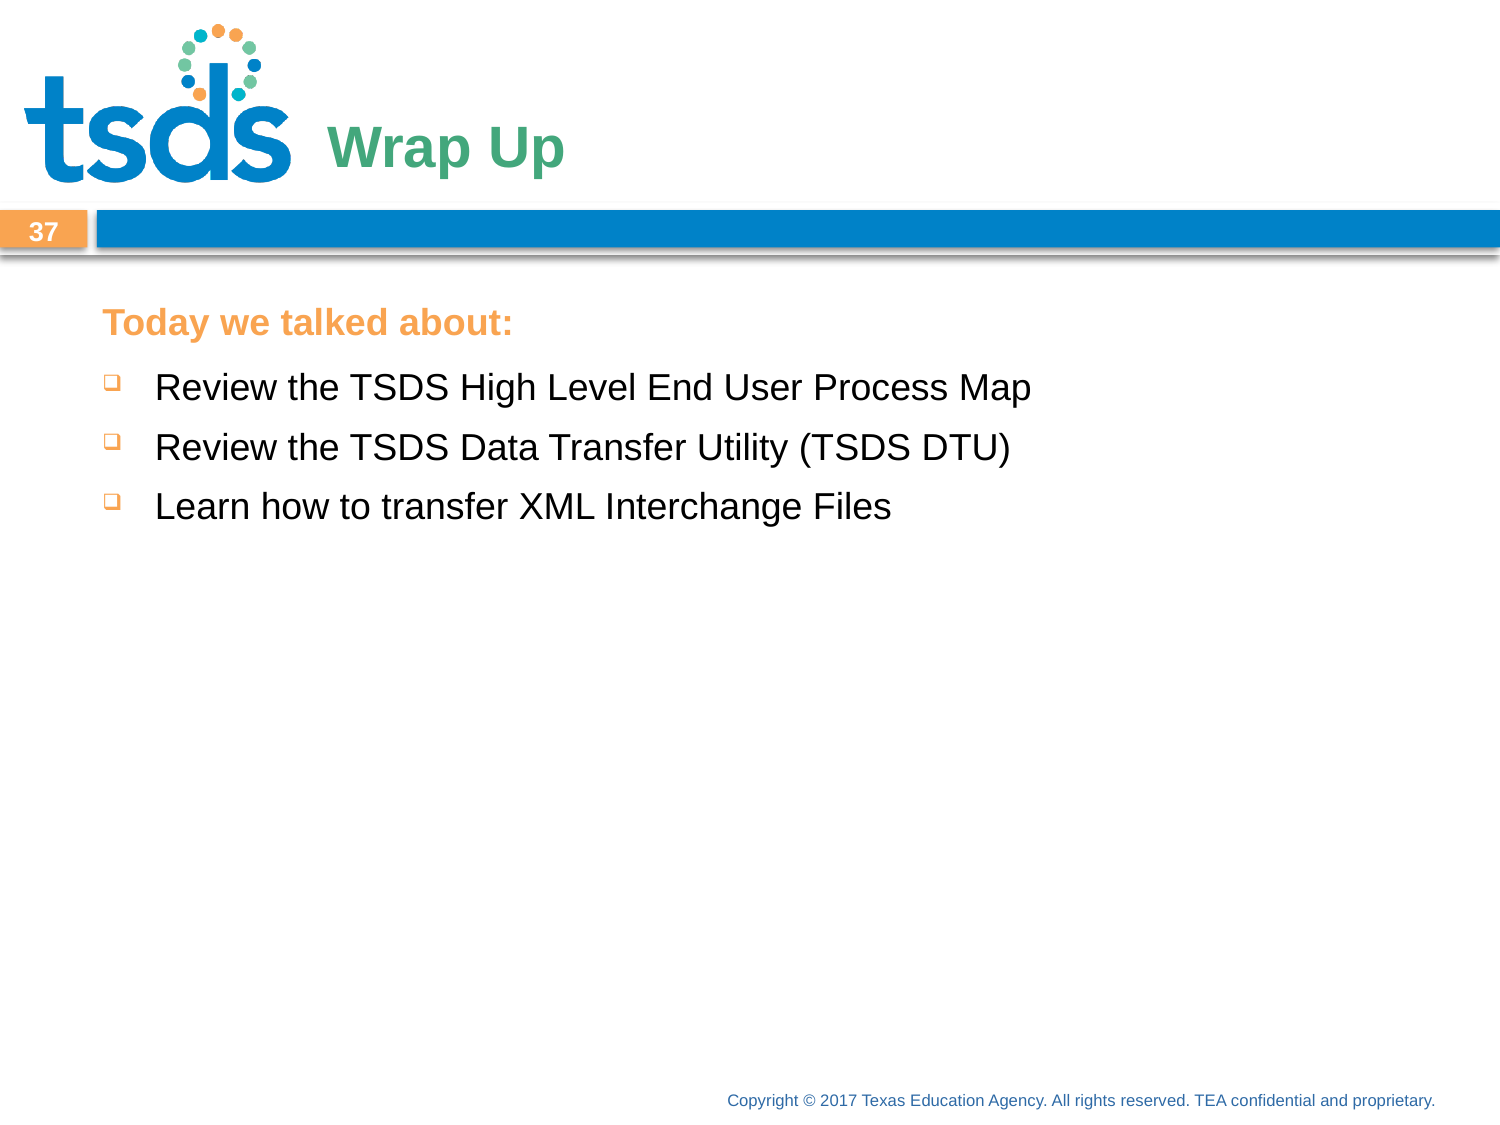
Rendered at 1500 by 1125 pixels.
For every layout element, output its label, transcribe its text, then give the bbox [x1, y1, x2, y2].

text_box Today we talked about: Review the TSDS High Level End User Process Map Review the TSDS Data Transfer Utility (TSDS DTU) Learn how to transfer XML Interchange Files [87, 287, 1425, 1025]
slide_number 37 [0, 210, 88, 251]
picture [24, 24, 291, 191]
title Wrap Up [312, 75, 1438, 213]
